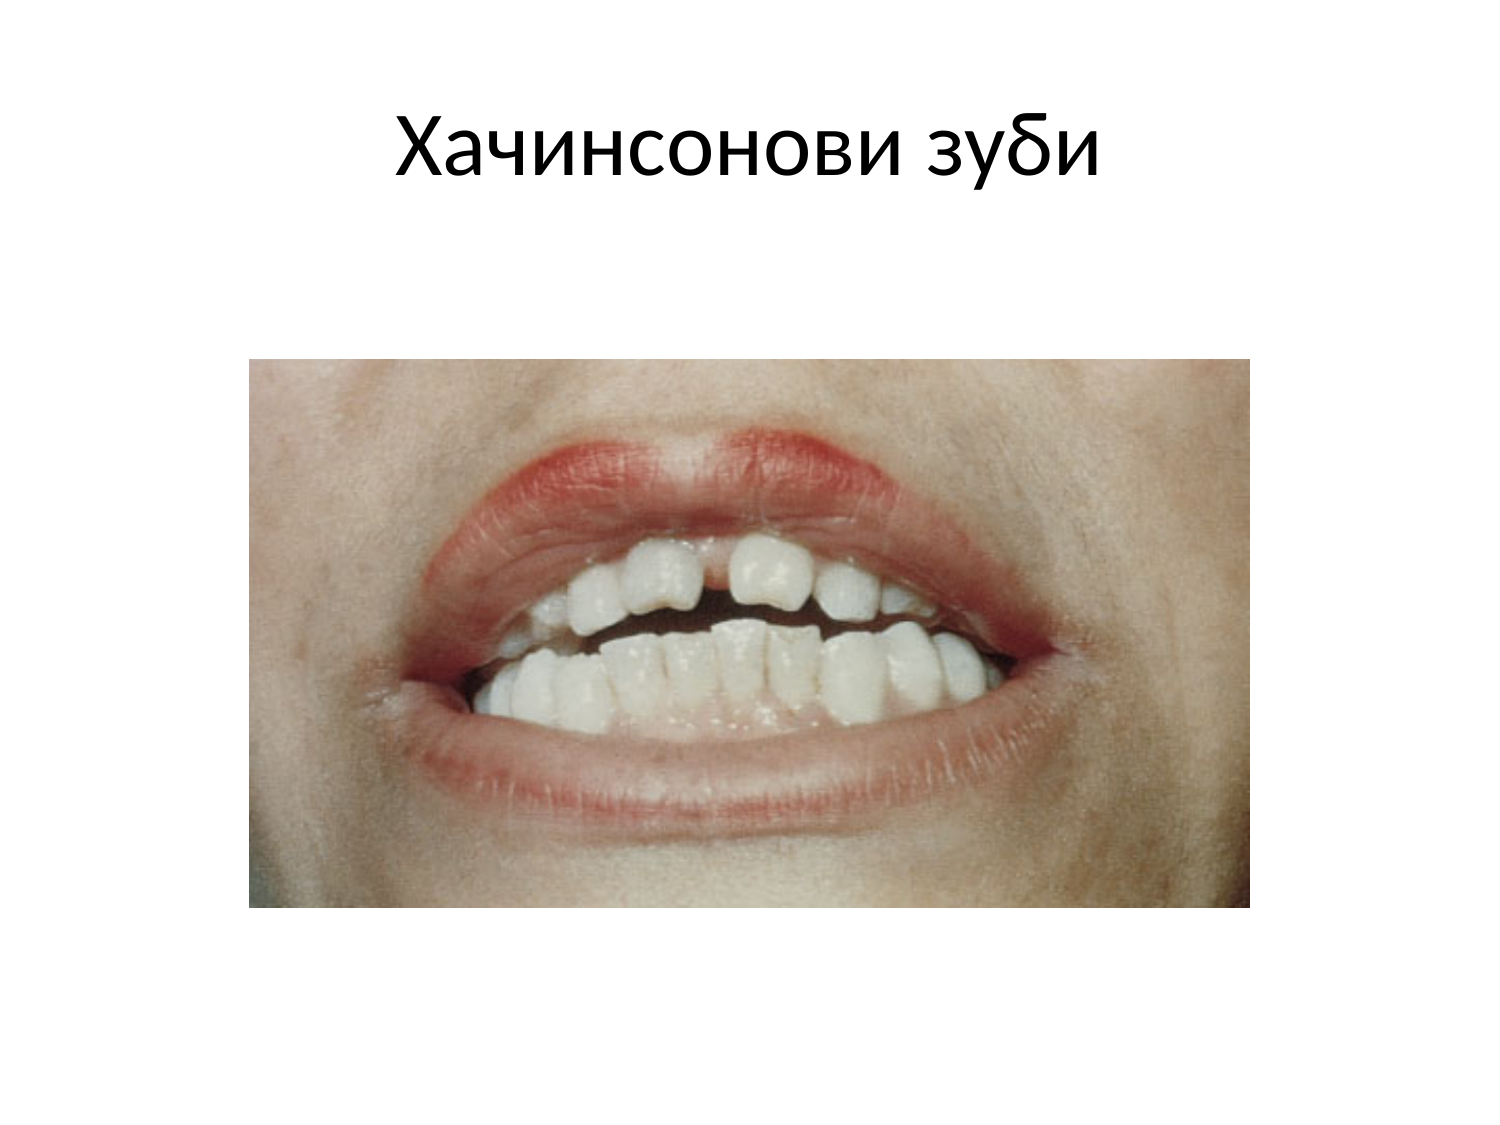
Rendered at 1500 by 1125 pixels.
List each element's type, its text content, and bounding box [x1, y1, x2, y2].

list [249, 359, 1251, 908]
title Хачинсонови зуби [75, 45, 1425, 233]
